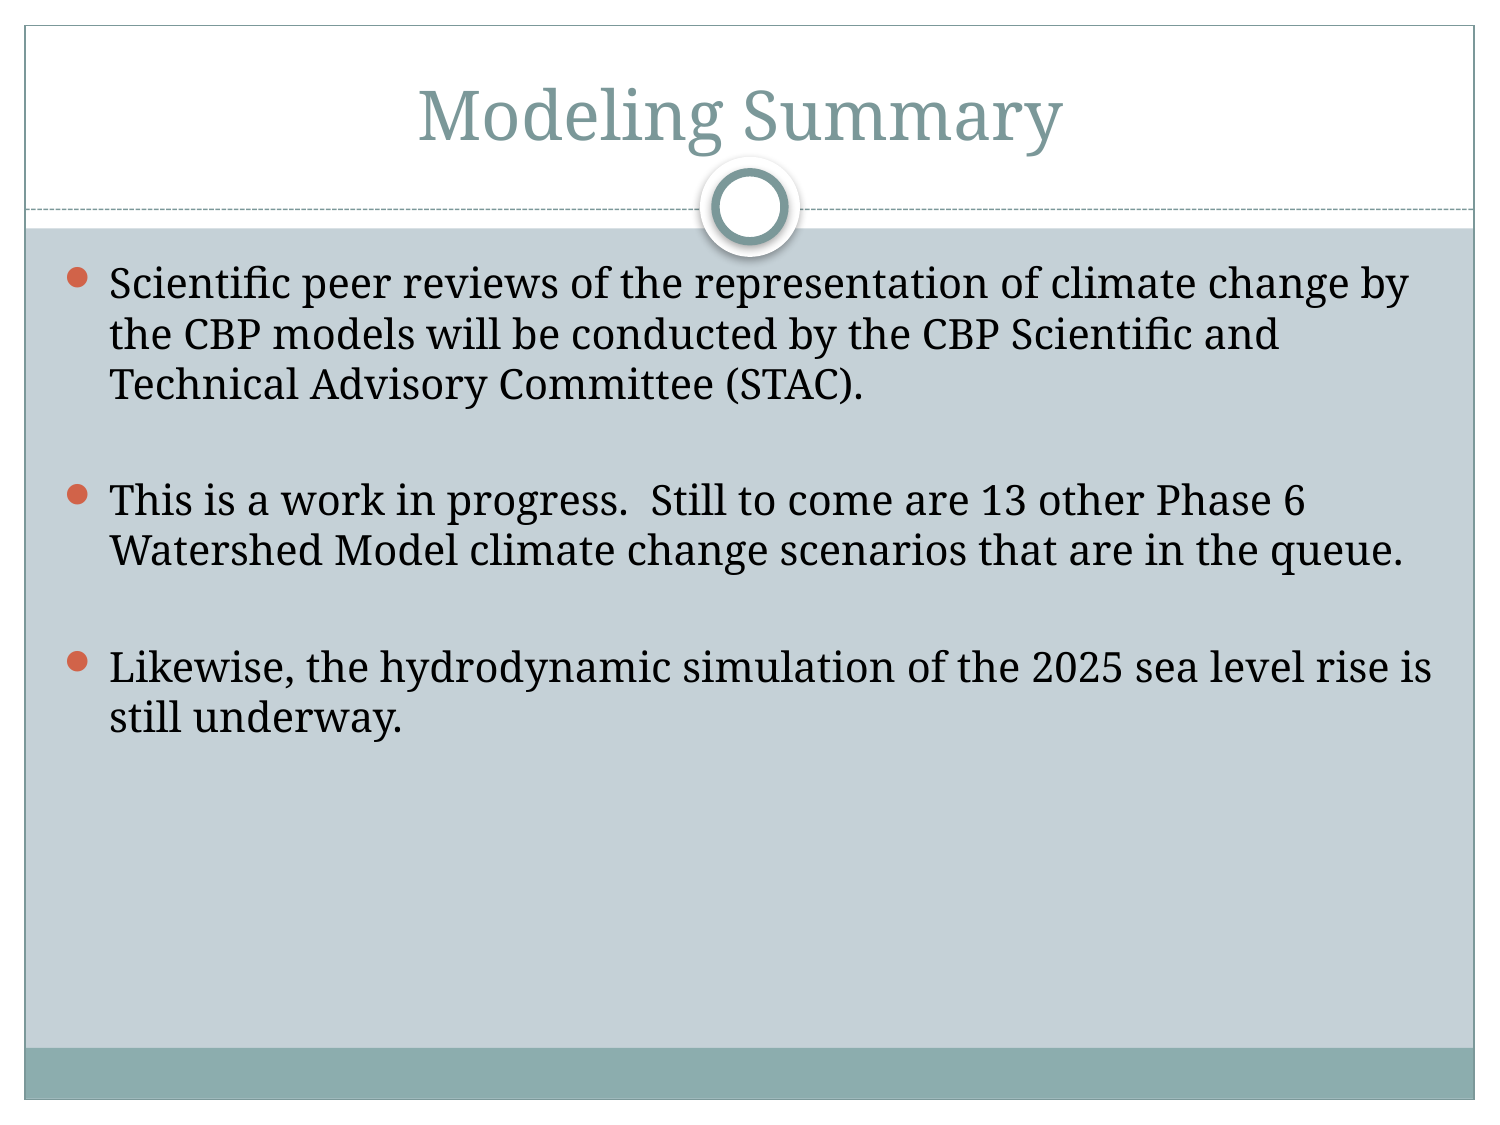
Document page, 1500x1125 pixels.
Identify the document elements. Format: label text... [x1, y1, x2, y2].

list Scientific peer reviews of the representation of climate change by the CBP models will be conducted by the CBP Scientific and Technical Advisory Committee (STAC). This is a work in progress. Still to come are 13 other Phase 6 Watershed Model climate change scenarios that are in the queue. Likewise, the hydrodynamic simulation of the 2025 sea level rise is still underway. [49, 249, 1450, 1005]
title Modeling Summary [49, 37, 1450, 162]
